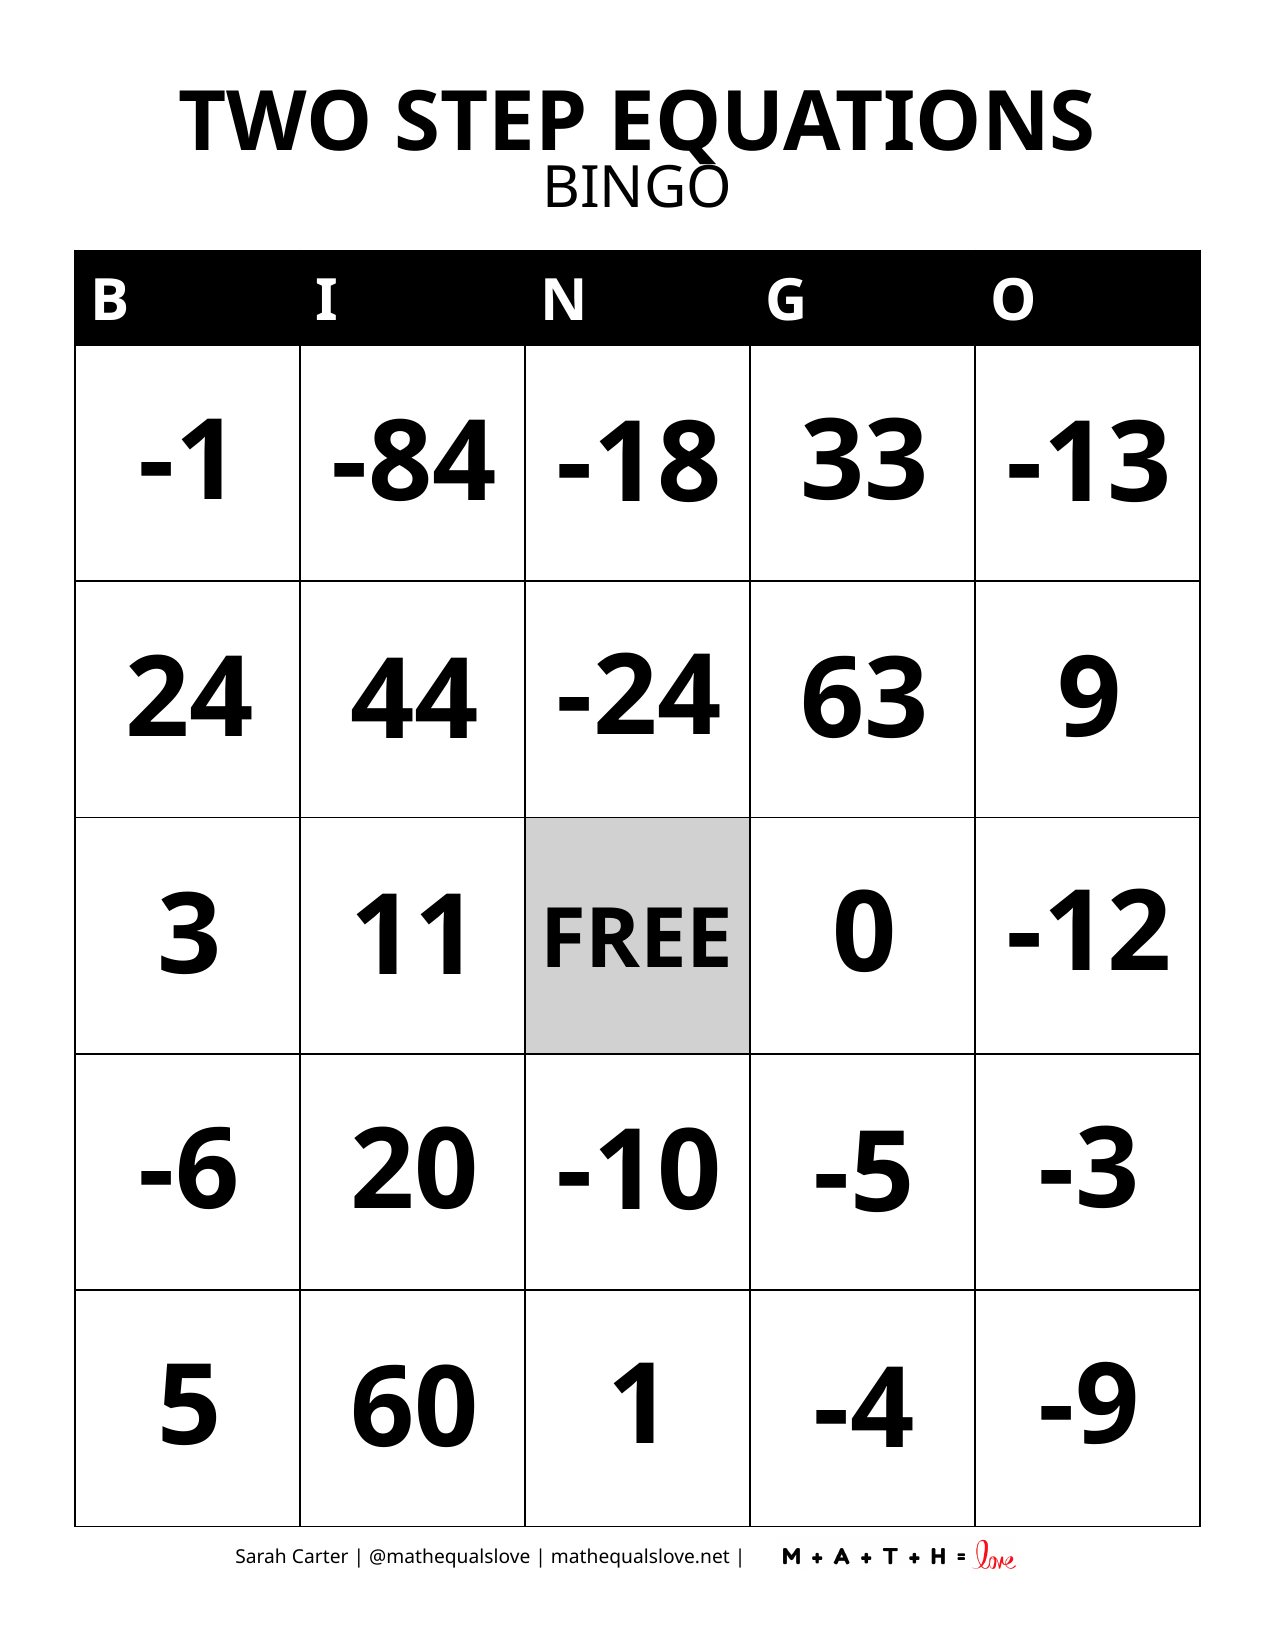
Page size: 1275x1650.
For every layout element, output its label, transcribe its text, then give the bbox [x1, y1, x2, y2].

text_box 60 [300, 1377, 528, 1425]
table_cell [751, 346, 974, 430]
table_cell [301, 1425, 524, 1526]
table_header N [526, 251, 749, 344]
table_cell [526, 346, 749, 432]
text_box 33 [750, 430, 978, 478]
text_box -84 [300, 431, 528, 479]
text_box -13 [975, 433, 1203, 481]
table_cell [976, 818, 1199, 902]
table_header B [76, 251, 299, 344]
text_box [220, 1535, 1055, 1576]
table_cell [976, 481, 1199, 580]
table_cell [751, 1291, 974, 1378]
table_cell [76, 818, 299, 905]
table_header I [301, 251, 524, 344]
text_box 20 [300, 1140, 528, 1188]
table_cell [976, 346, 1199, 433]
table_cell [526, 480, 749, 580]
table_cell [976, 950, 1199, 1053]
text_box 5 [75, 1375, 303, 1423]
table_cell [76, 953, 299, 1053]
table_cell [976, 1055, 1199, 1138]
text_box 3 [75, 905, 303, 953]
text_box TWO STEP EQUATIONS [74, 59, 1200, 175]
table_cell [301, 717, 524, 817]
table_cell [976, 715, 1199, 817]
text_box -5 [750, 1142, 978, 1190]
table_header O [976, 251, 1199, 344]
table_cell [76, 715, 299, 817]
table_cell [526, 582, 749, 665]
table_cell [301, 1291, 524, 1377]
table_cell [526, 1422, 749, 1526]
table_cell [76, 1291, 299, 1375]
text_box 1 [525, 1374, 753, 1422]
table_cell [976, 582, 1199, 667]
table_cell [76, 1423, 299, 1526]
text_box 44 [300, 669, 528, 717]
table_cell [76, 1055, 299, 1139]
text_box -4 [750, 1378, 978, 1426]
text_box 11 [300, 906, 528, 954]
table_cell [76, 582, 299, 667]
table_cell [76, 346, 299, 430]
text_box -24 [525, 665, 753, 713]
table_cell FREE [526, 818, 749, 1053]
table_cell [751, 1190, 974, 1289]
text_box -6 [75, 1139, 303, 1187]
table_cell [751, 1055, 974, 1142]
table_cell [526, 1189, 749, 1289]
table_cell [526, 1055, 749, 1141]
text_box 9 [975, 667, 1203, 715]
text_box -12 [975, 902, 1203, 950]
table_cell [526, 1291, 749, 1374]
table_cell [751, 478, 974, 580]
text_box 0 [750, 903, 978, 951]
text_box -3 [975, 1138, 1203, 1186]
table_cell [751, 1426, 974, 1526]
text_box -10 [525, 1141, 753, 1189]
table_cell [301, 1188, 524, 1289]
table_cell [751, 951, 974, 1053]
table_cell [751, 818, 974, 903]
table_cell [976, 1291, 1199, 1374]
table_cell [976, 1186, 1199, 1289]
table_cell [751, 582, 974, 668]
table_cell [301, 818, 524, 906]
text_box 63 [750, 668, 978, 716]
text_box BINGO [74, 175, 1200, 226]
table_cell [301, 479, 524, 580]
table_cell [301, 346, 524, 431]
table_cell [76, 478, 299, 580]
table_cell [976, 1422, 1199, 1526]
text_box -9 [975, 1374, 1203, 1422]
text_box -18 [525, 432, 753, 480]
table_cell [301, 582, 524, 669]
text_box -1 [75, 430, 303, 478]
table_cell [751, 716, 974, 817]
text_box 24 [75, 667, 303, 715]
table_cell [76, 1187, 299, 1289]
table_cell [301, 954, 524, 1053]
table_cell [301, 1055, 524, 1140]
table_cell [526, 713, 749, 817]
table_header G [751, 251, 974, 344]
